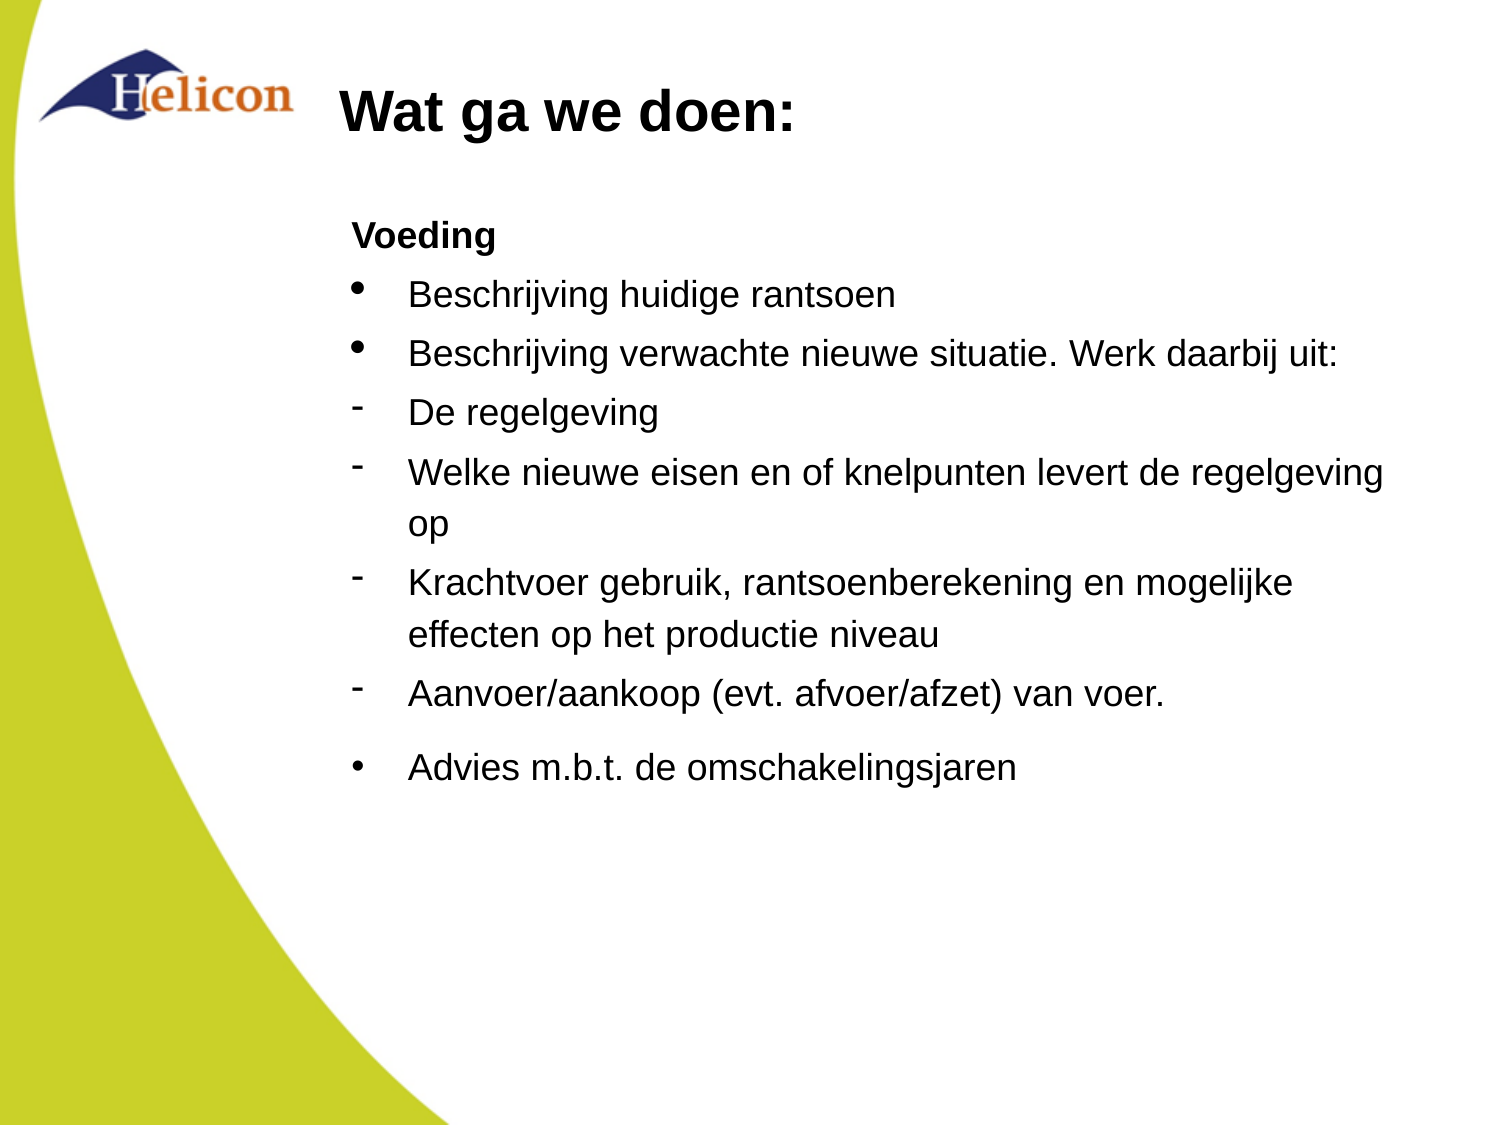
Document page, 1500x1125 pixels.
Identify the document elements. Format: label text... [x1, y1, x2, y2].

picture [0, 0, 1500, 1125]
title Wat ga we doen: [324, 54, 1415, 161]
list Voeding Beschrijving huidige rantsoen Beschrijving verwachte nieuwe situatie. Werk daarbij uit: De regelgeving Welke nieuwe eisen en of knelpunten levert de regelgeving op Krachtvoer gebruik, rantsoenberekening en mogelijke effecten op het productie niveau Aanvoer/aankoop (evt. afvoer/afzet) van voer. Advies m.b.t. de omschakelingsjaren [336, 196, 1425, 1005]
